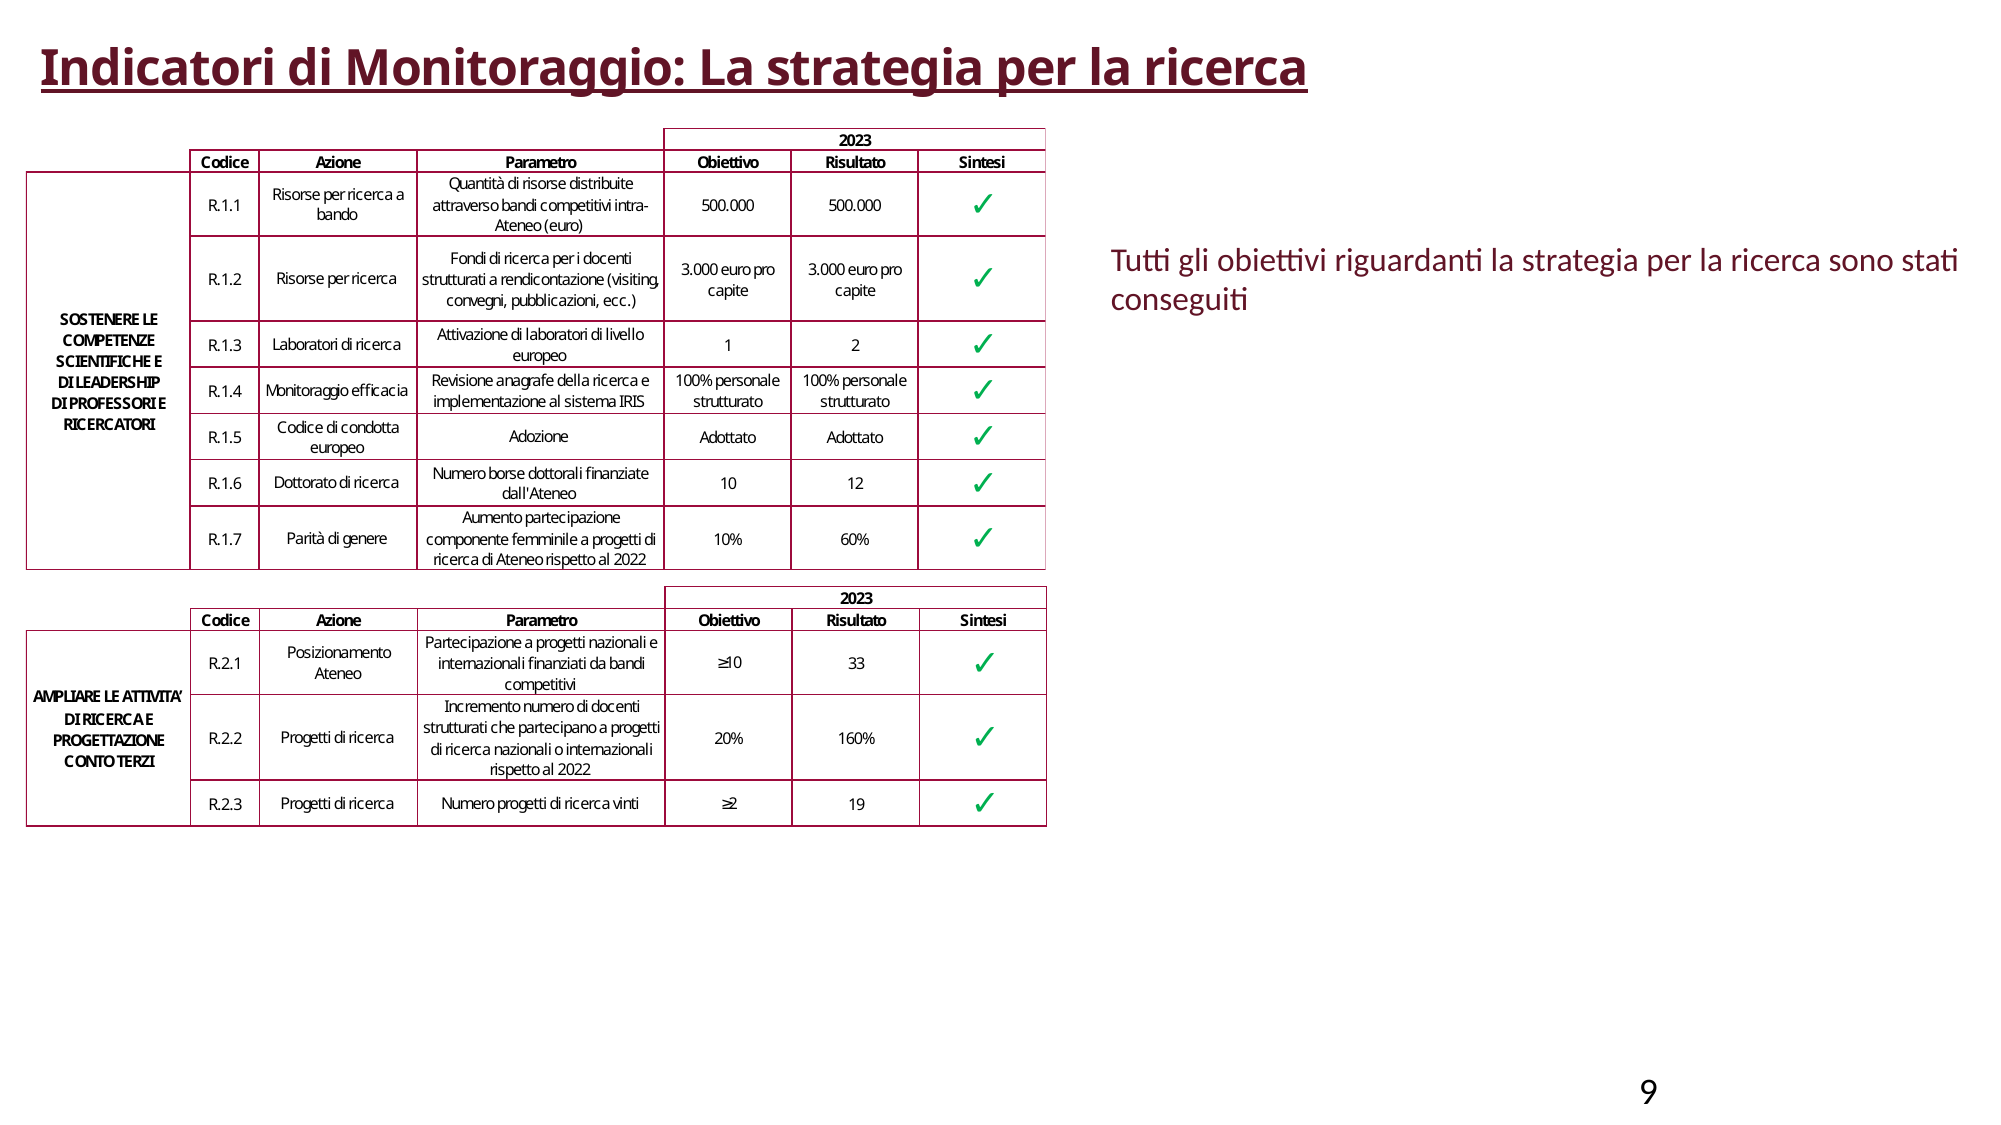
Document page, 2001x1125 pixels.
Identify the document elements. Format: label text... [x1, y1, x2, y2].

picture [25, 585, 1049, 828]
picture [25, 127, 1047, 572]
text_box Indicatori di Monitoraggio: La strategia per la ricerca [25, 37, 1989, 113]
slide_number 9 [1624, 1059, 1840, 1120]
text_box Tutti gli obiettivi riguardanti la strategia per la ricerca sono stati conseguiti [1096, 230, 1989, 325]
